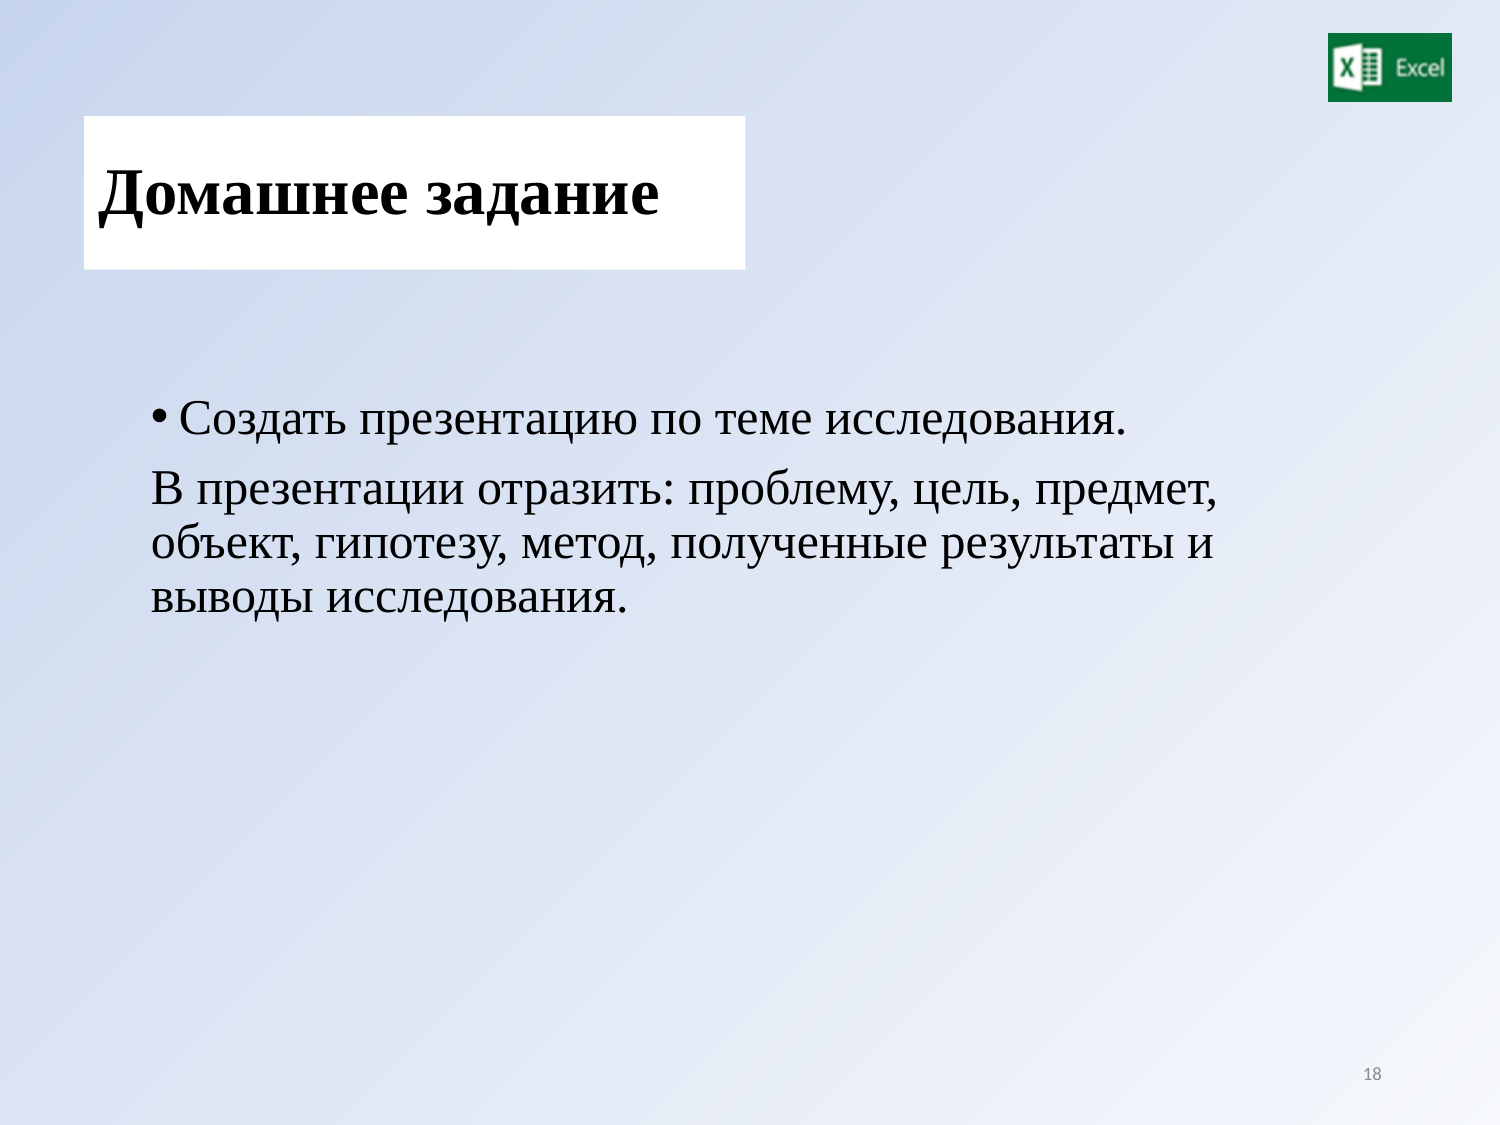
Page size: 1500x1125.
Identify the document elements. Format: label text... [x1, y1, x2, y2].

list Создать презентацию по теме исследования. В презентации отразить: проблему, цель, предмет, объект, гипотезу, метод, полученные результаты и выводы исследования. [135, 267, 1345, 733]
title Домашнее задание [83, 116, 746, 270]
picture [1328, 33, 1452, 102]
slide_number 18 [1059, 1042, 1397, 1103]
